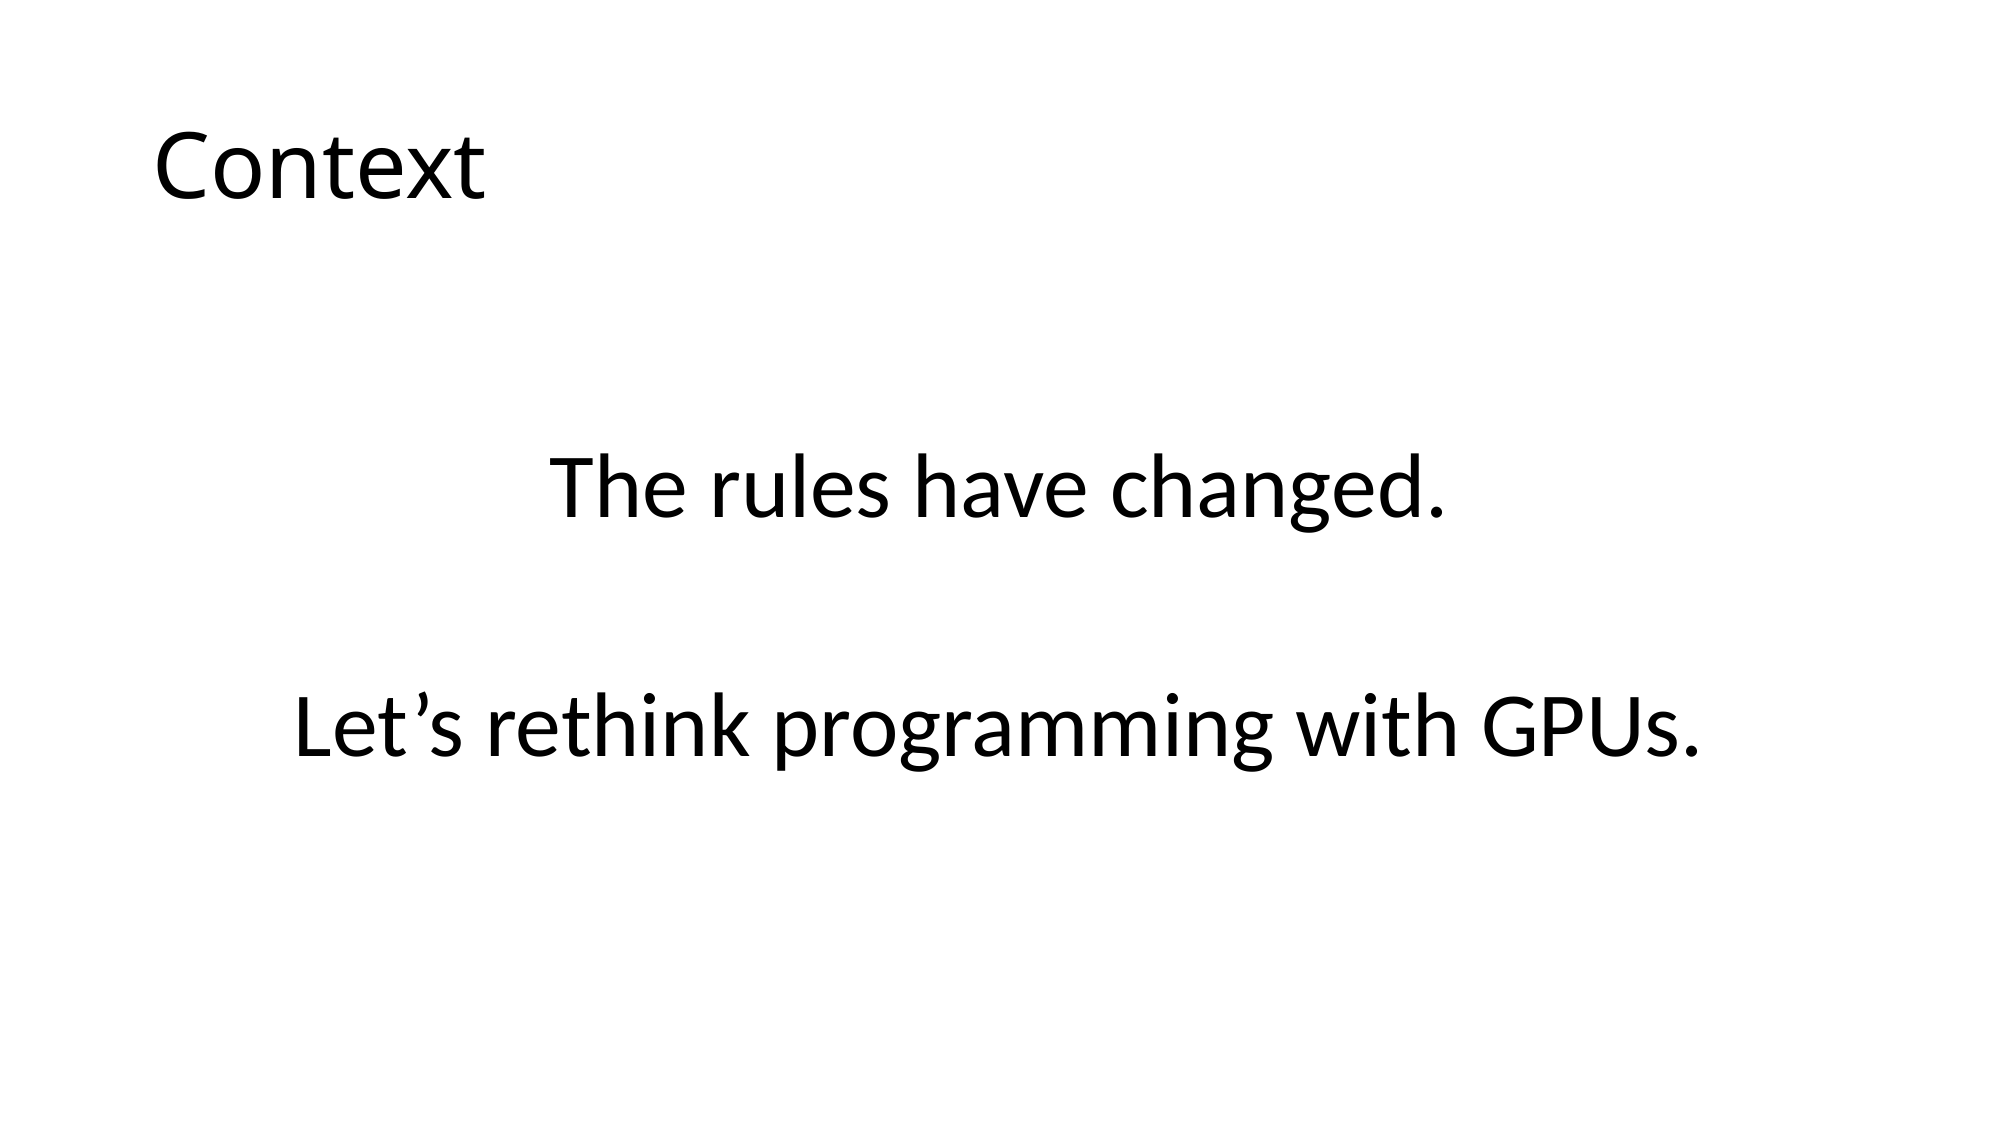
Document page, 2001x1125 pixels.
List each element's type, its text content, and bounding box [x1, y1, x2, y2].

list The rules have changed. Let’s rethink programming with GPUs. [137, 299, 1863, 1014]
title Context [137, 59, 1863, 278]
